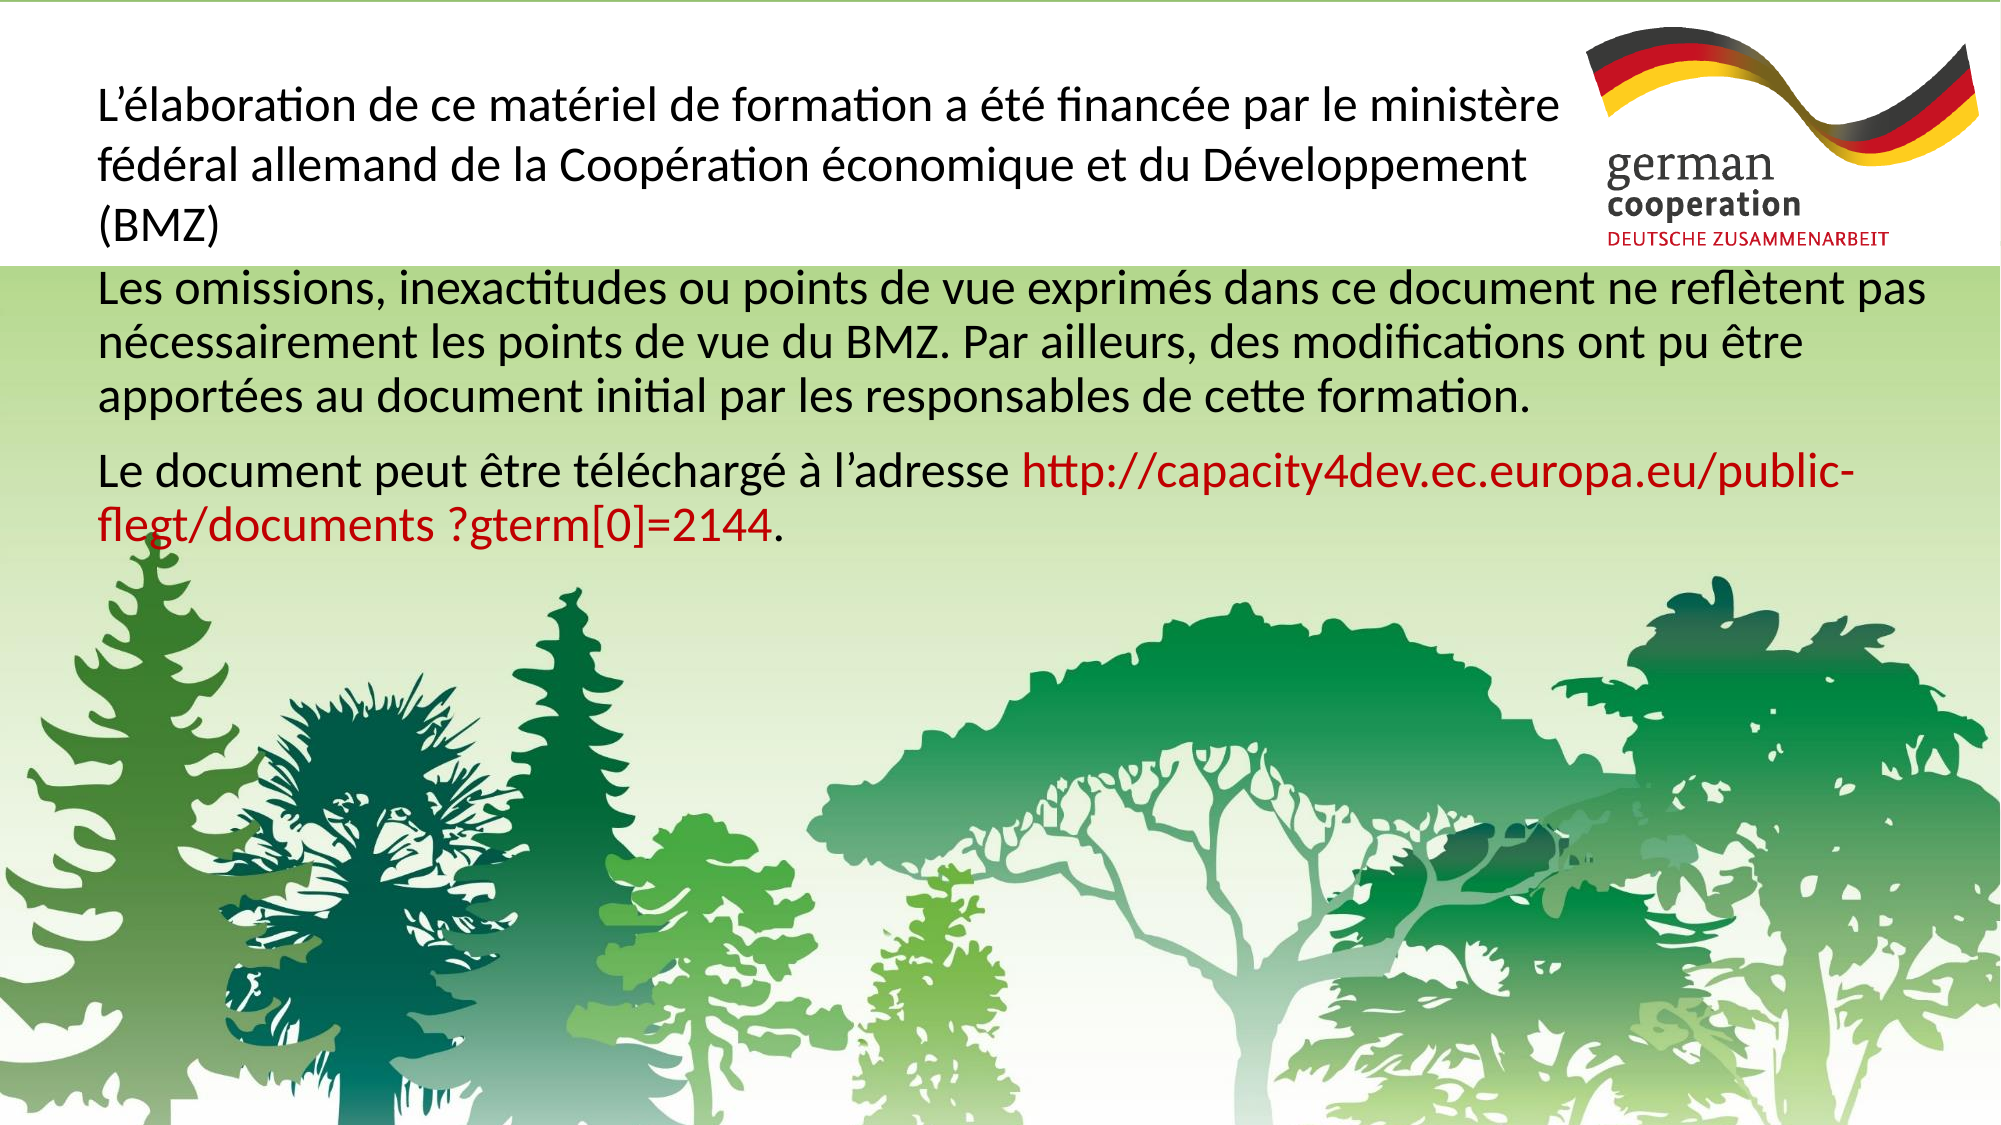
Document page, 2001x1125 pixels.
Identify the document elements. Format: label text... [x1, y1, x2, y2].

picture [1586, 27, 1979, 247]
text_box L’élaboration de ce matériel de formation a été financée par le ministère fédéral allemand de la Coopération économique et du Développement (BMZ) [82, 64, 1603, 260]
text_box [0, 1, 2000, 267]
picture [0, 0, 2001, 1125]
subtitle Les omissions, inexactitudes ou points de vue exprimés dans ce document ne reflètent pas nécessairement les points de vue du BMZ. Par ailleurs, des modifications ont pu être apportées au document initial par les responsables de cette formation. Le document peut être téléchargé à l’adresse http://capacity4dev.ec.europa.eu/public-flegt/documents ?gterm[0]=2144. [82, 253, 1947, 566]
